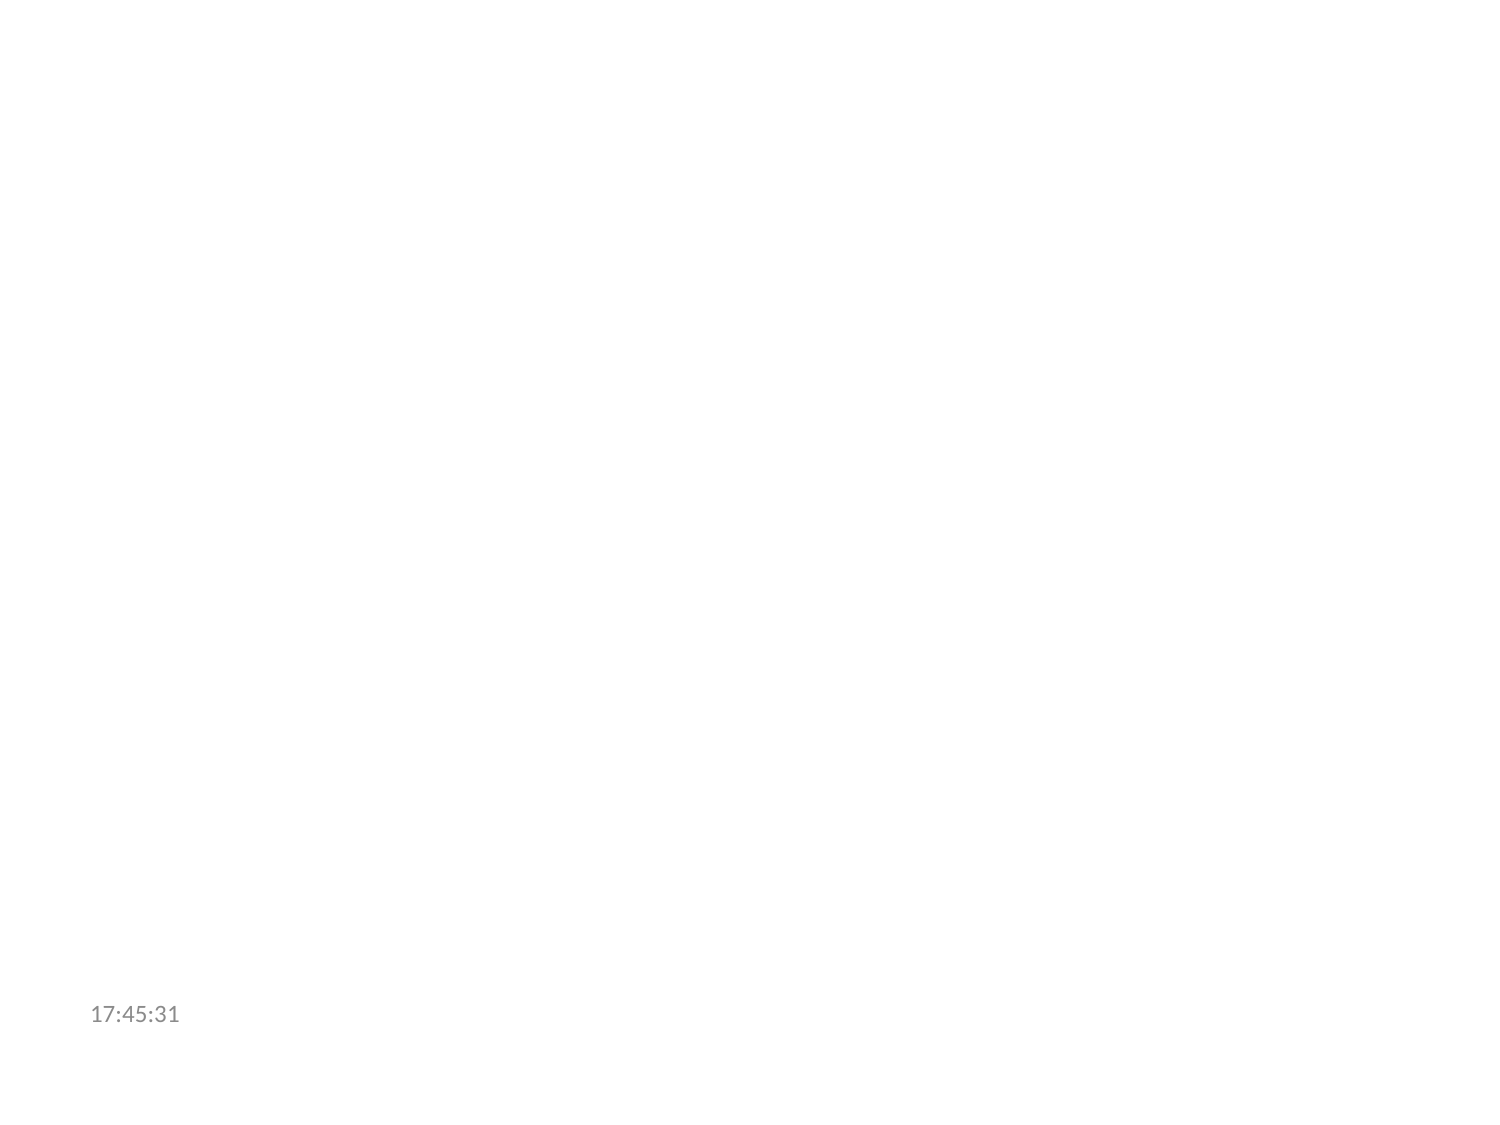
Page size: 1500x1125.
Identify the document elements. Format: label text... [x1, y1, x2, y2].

text_box 15:35:09 [75, 982, 425, 1043]
